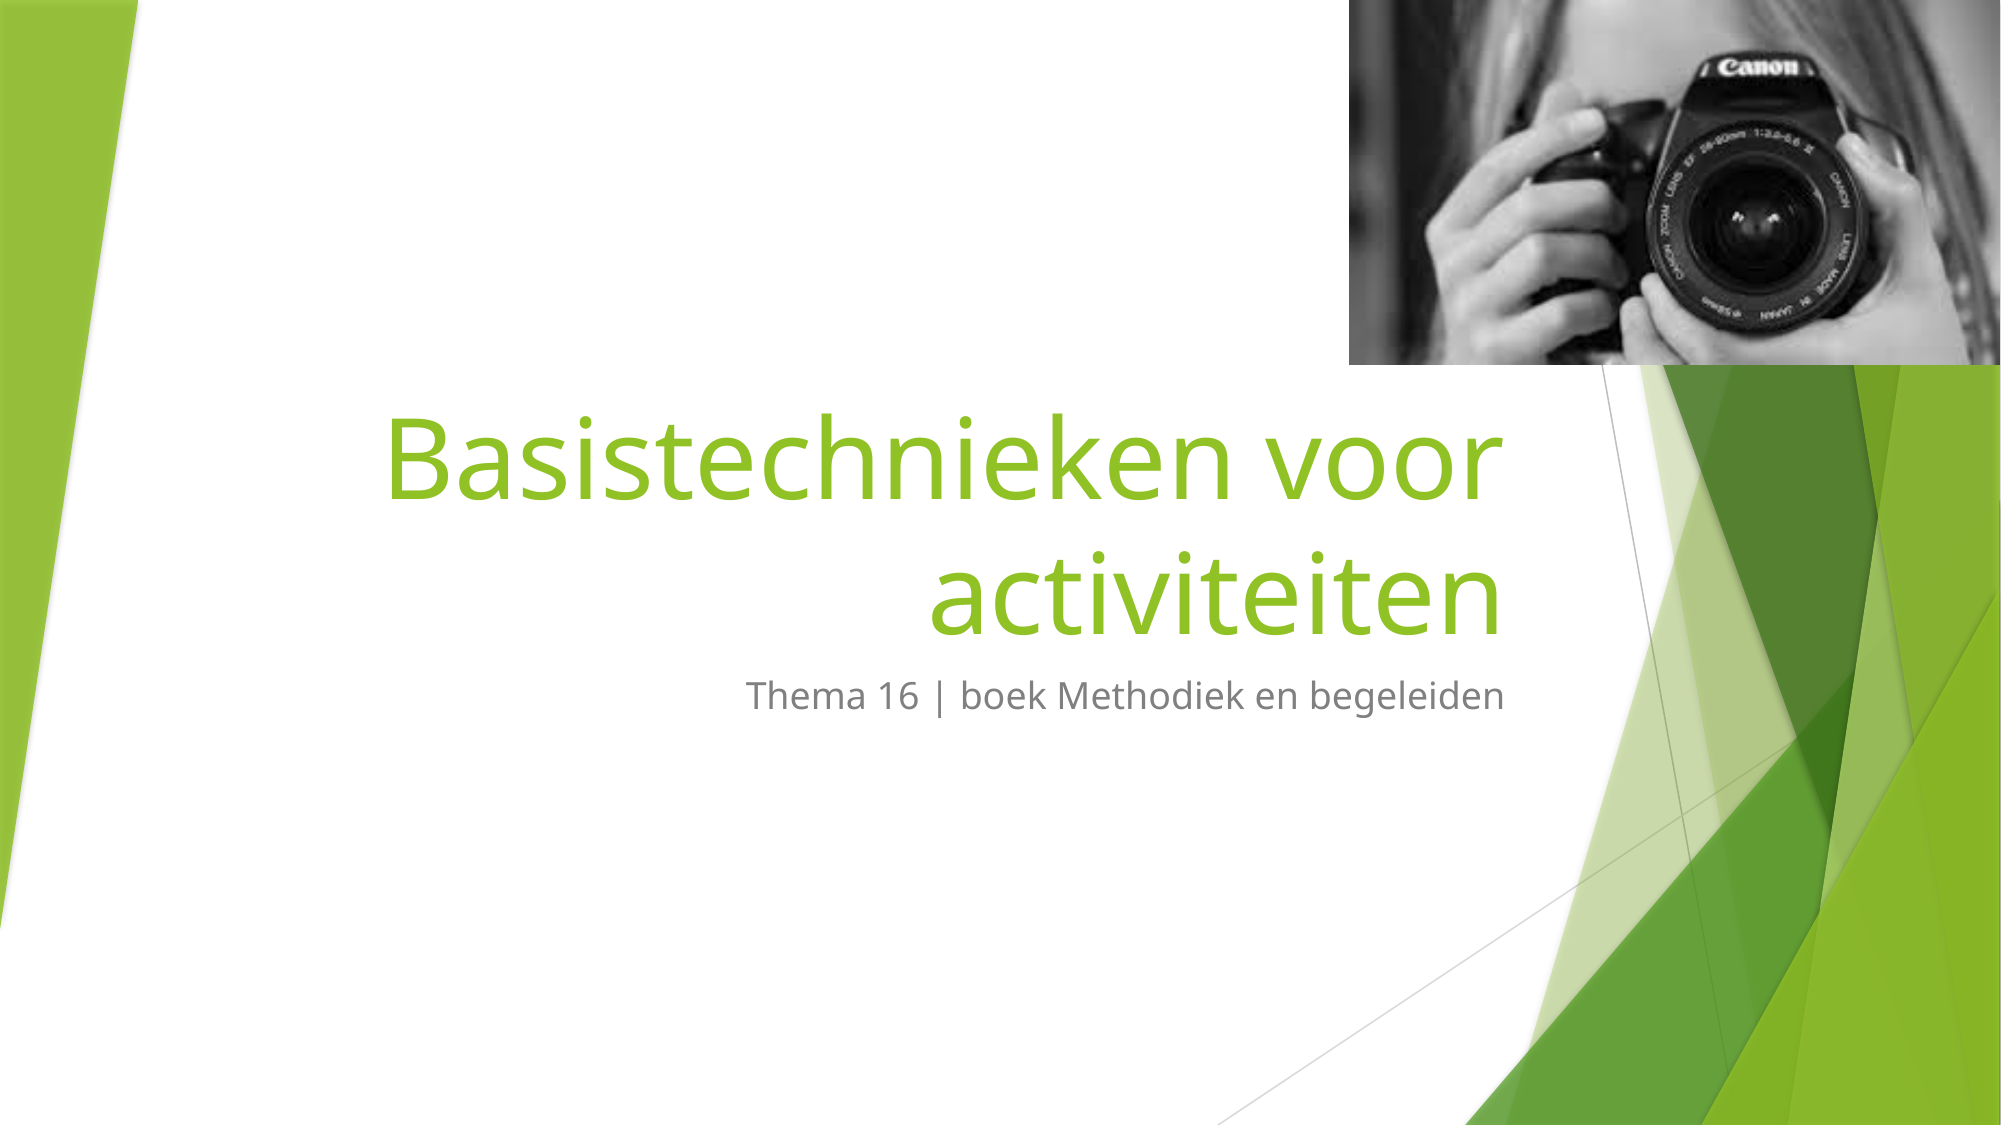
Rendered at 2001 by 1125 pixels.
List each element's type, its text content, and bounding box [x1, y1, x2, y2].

title Basistechnieken voor activiteiten [247, 394, 1522, 664]
subtitle Thema 16 | boek Methodiek en begeleiden [247, 664, 1522, 845]
picture [1348, 0, 2000, 365]
